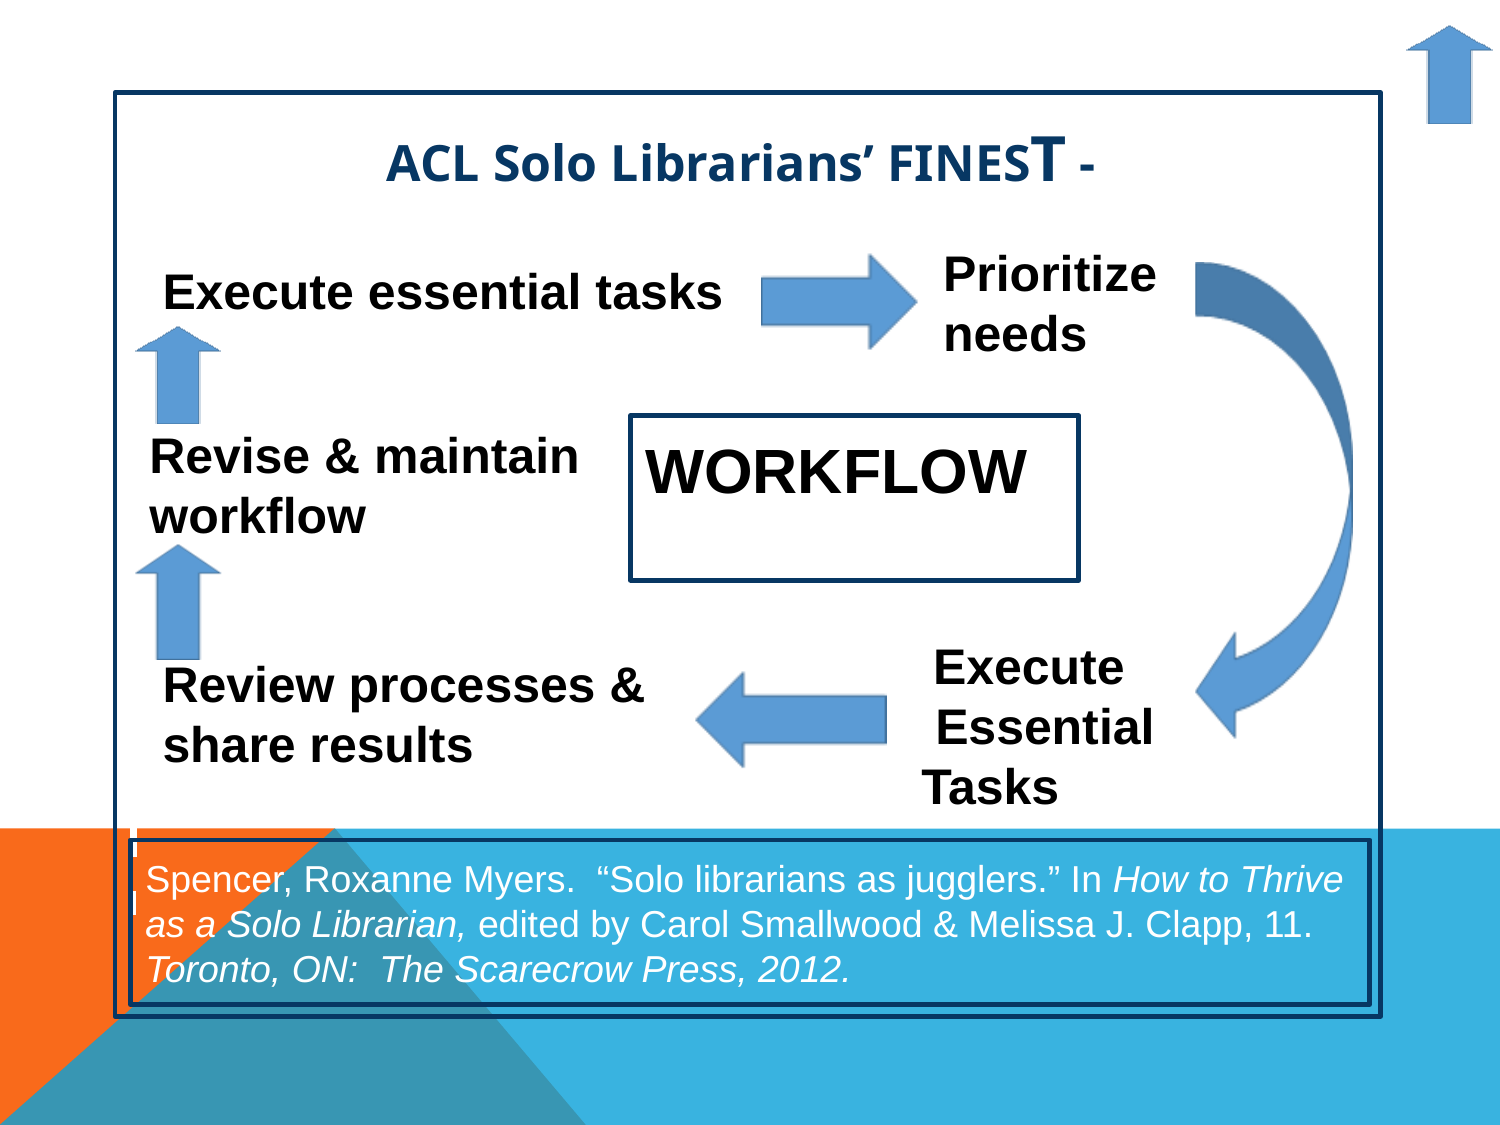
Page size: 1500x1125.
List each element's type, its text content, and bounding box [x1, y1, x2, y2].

text_box Execute Essential Tasks [906, 620, 1186, 821]
text_box Revise & maintain workflow [134, 408, 621, 544]
picture [760, 252, 920, 352]
picture [134, 324, 224, 424]
picture [1405, 24, 1495, 124]
picture [134, 543, 224, 660]
text_box Execute essential tasks [147, 244, 1353, 821]
text_box ACL Solo Librarians’ FINEST - [115, 92, 1381, 1017]
text_box WORKFLOW [630, 415, 1079, 581]
picture [1194, 262, 1353, 742]
text_box Spencer, Roxanne Myers. “Solo librarians as jugglers.” In How to Thrive as a Solo Librarian, edited by Carol Smallwood & Melissa J. Clapp, 11. Toronto, ON: The Scarecrow Press, 2012. [130, 839, 1370, 1005]
text_box Review processes & share results [147, 637, 674, 803]
text_box Prioritize needs [928, 227, 1186, 376]
picture [693, 670, 887, 770]
